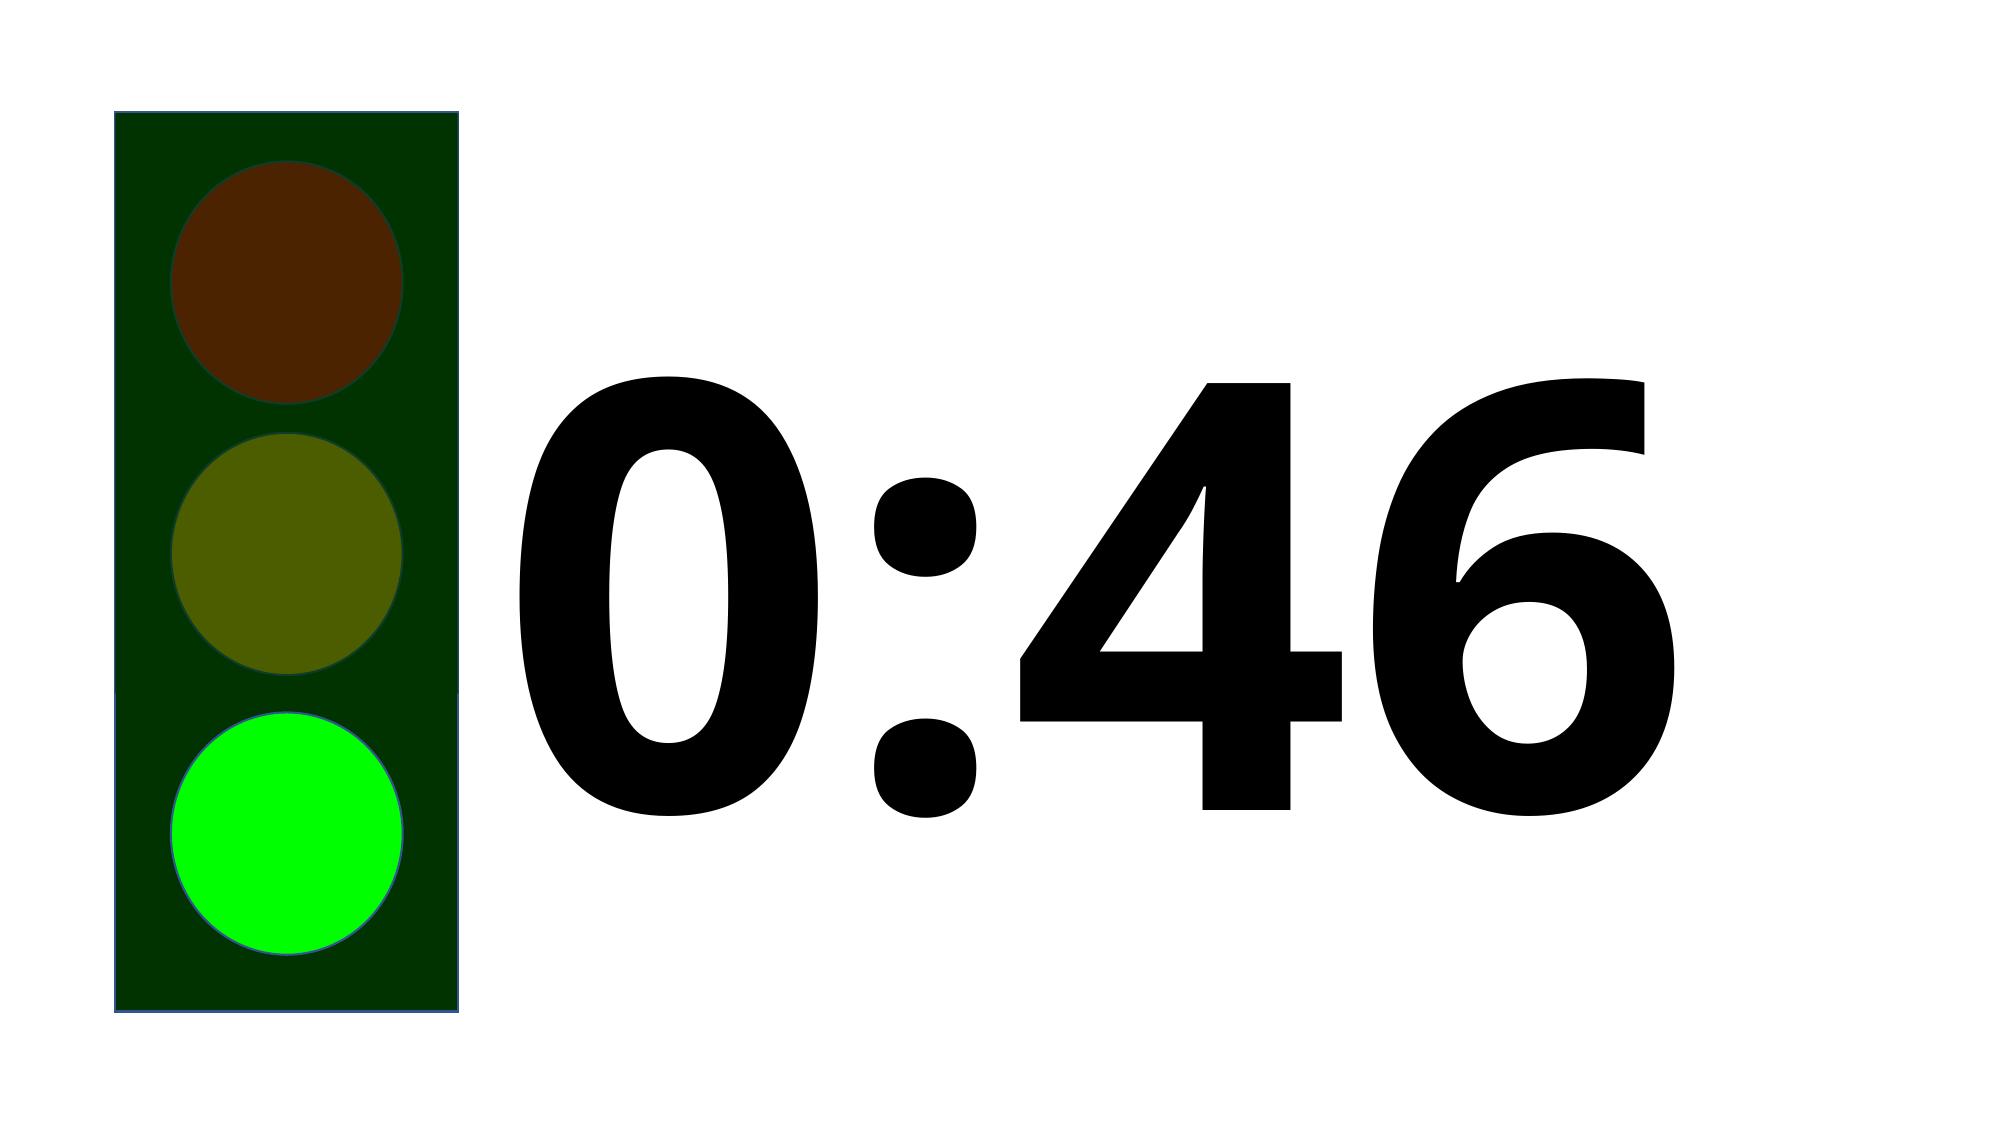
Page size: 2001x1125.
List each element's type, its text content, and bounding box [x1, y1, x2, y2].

text_box 0:46 [483, 204, 1924, 938]
text_box [114, 112, 459, 695]
text_box [114, 695, 459, 1013]
text_box [169, 711, 404, 956]
